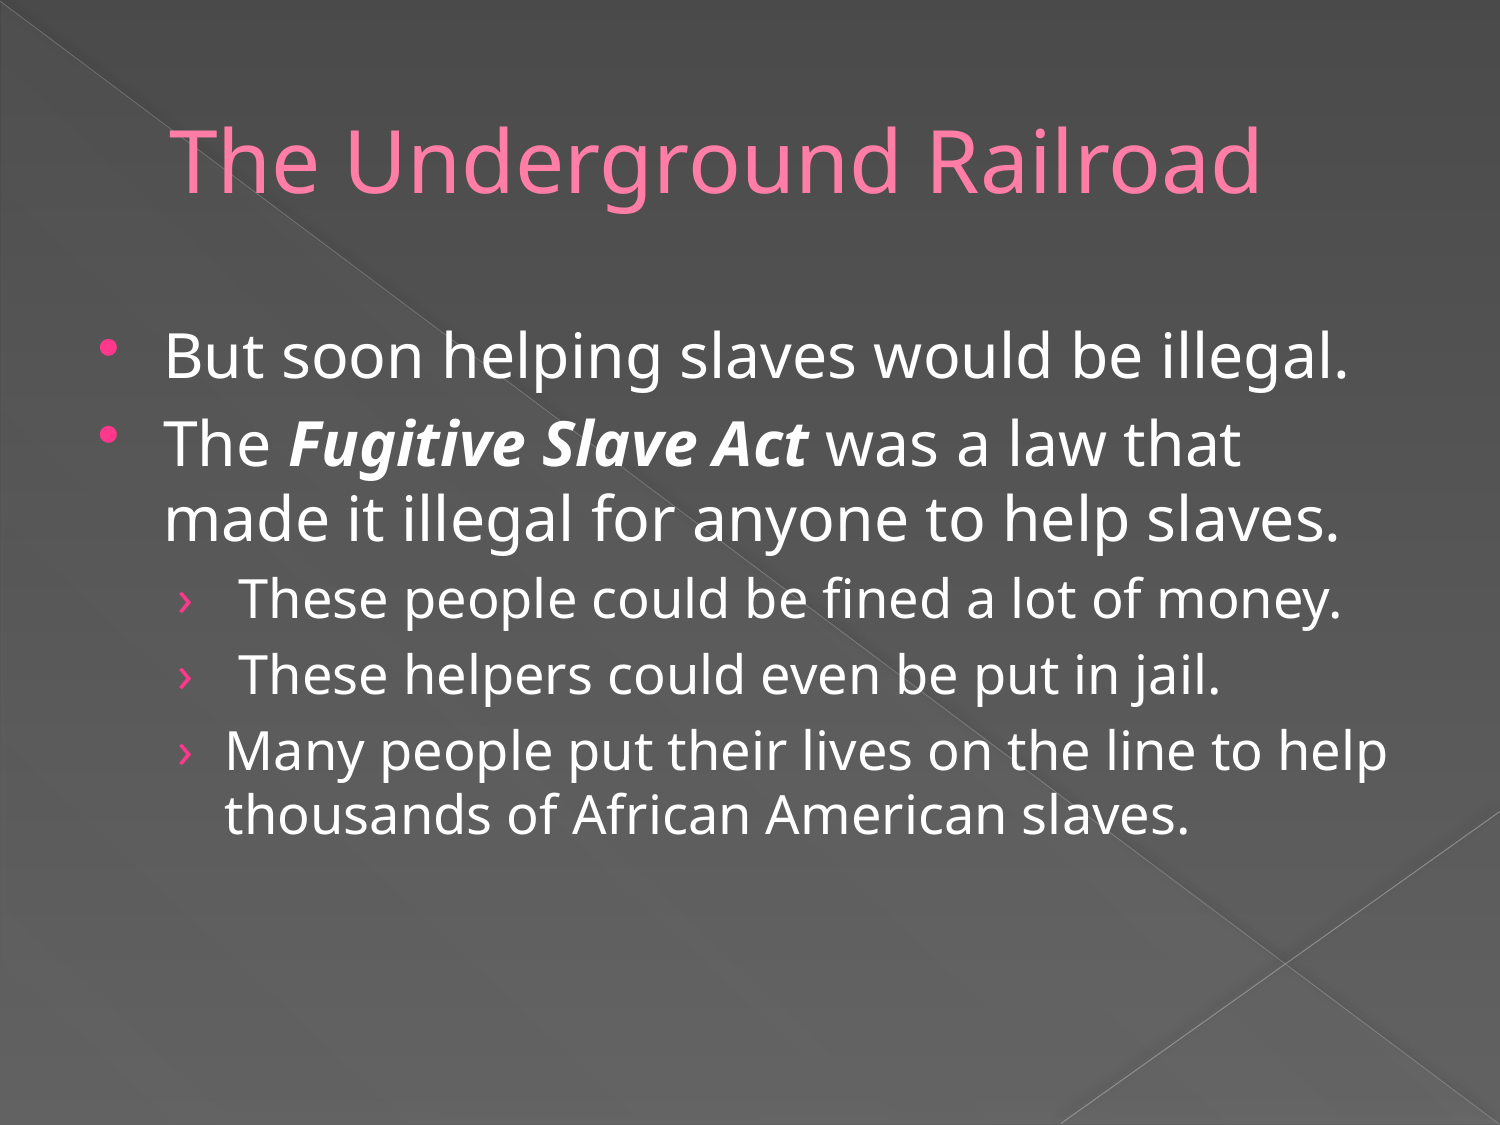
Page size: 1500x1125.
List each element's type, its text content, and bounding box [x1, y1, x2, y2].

list But soon helping slaves would be illegal. The Fugitive Slave Act was a law that made it illegal for anyone to help slaves. These people could be fined a lot of money. These helpers could even be put in jail. Many people put their lives on the line to help thousands of African American slaves. [75, 308, 1425, 1059]
title The Underground Railroad [75, 43, 1425, 274]
